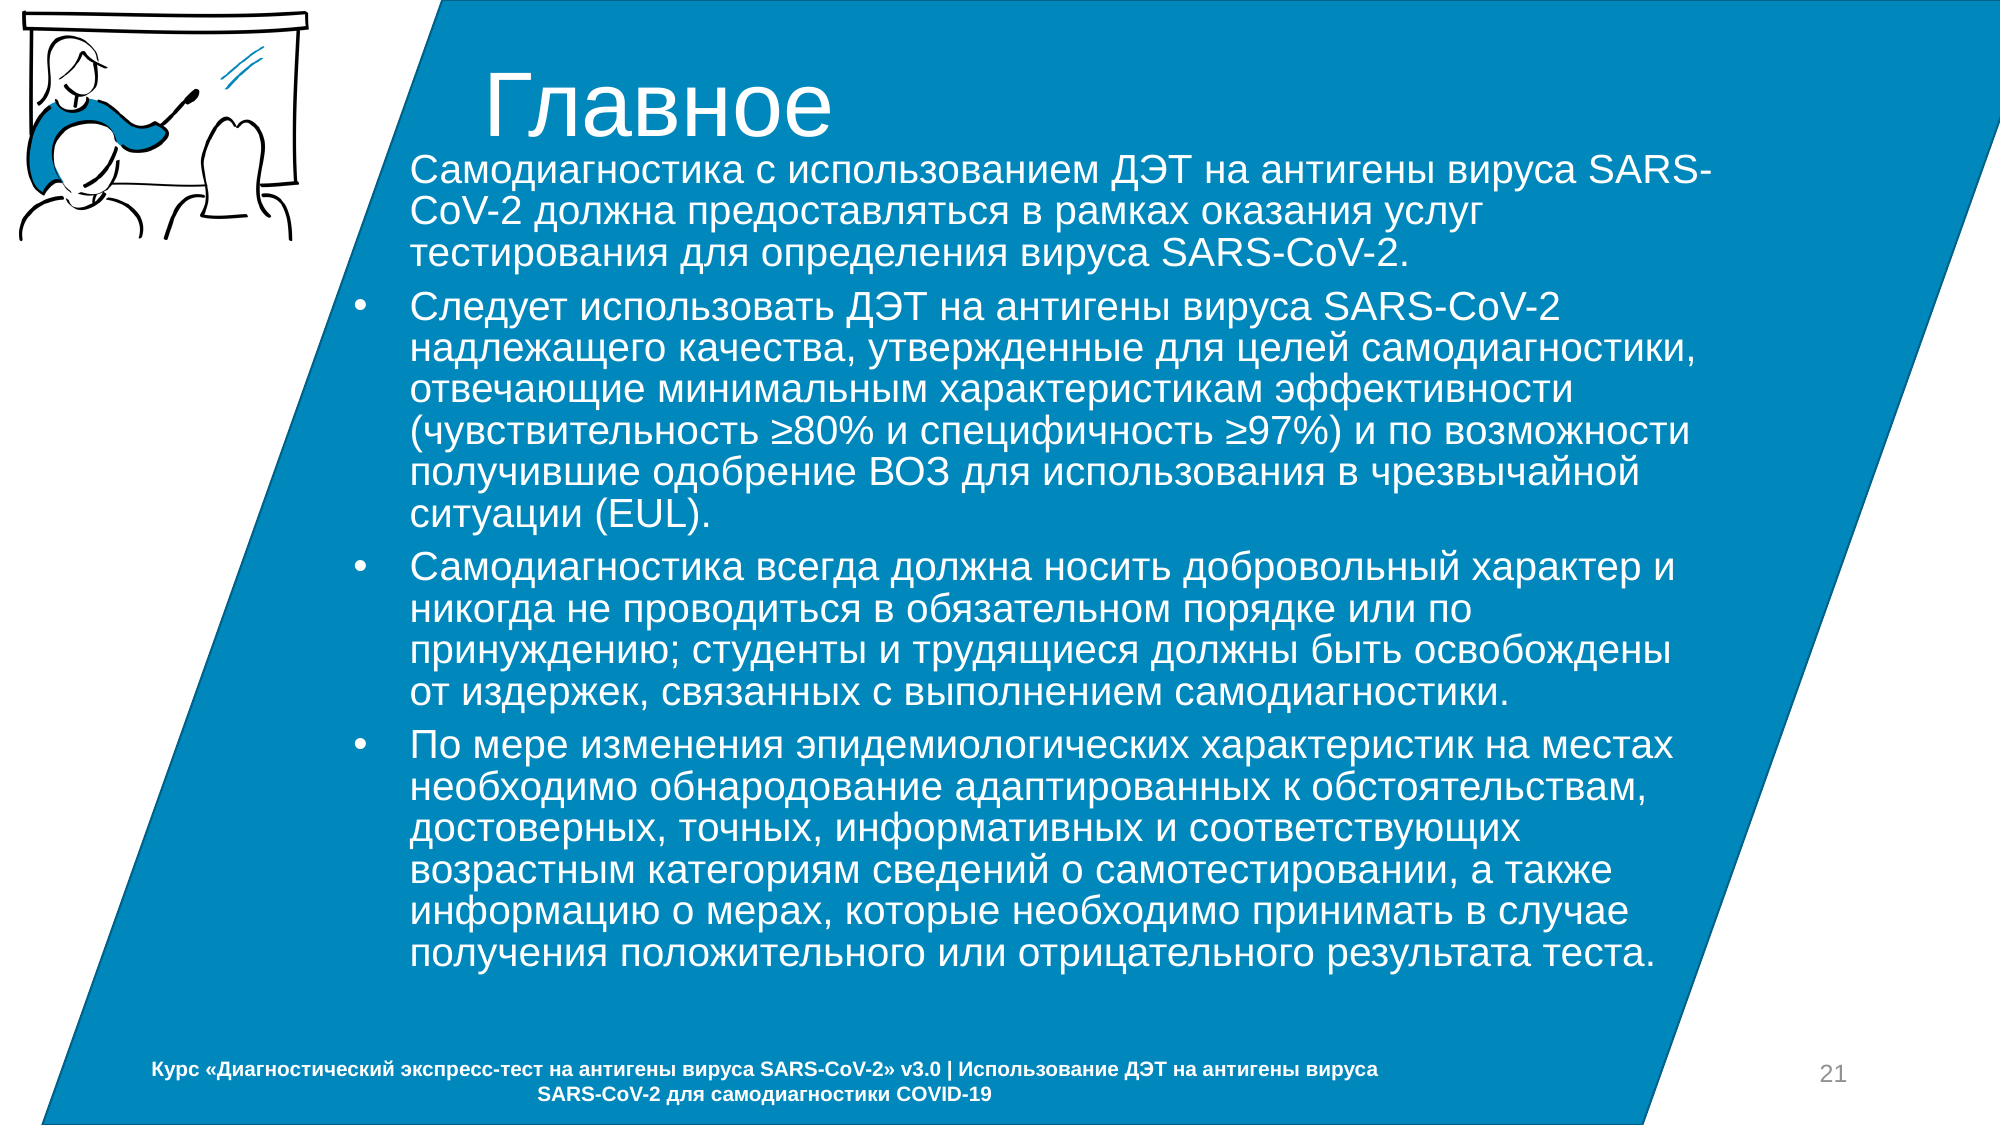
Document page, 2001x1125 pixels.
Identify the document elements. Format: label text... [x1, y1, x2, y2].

picture [0, 0, 326, 255]
slide_number 21 [1651, 1042, 1863, 1103]
footer Курс «Диагностический экспресс-тест на антигены вируса SARS-CoV-2» v3.0 | Использование ДЭТ на антигены вируса SARS-CoV-2 для самодиагностики COVID-19 [137, 1039, 1392, 1122]
text_box [42, 0, 2000, 1125]
text_box Самодиагностика с использованием ДЭТ на антигены вируса SARS-CoV-2 должна предоставляться в рамках оказания услуг тестирования для определения вируса SARS-CoV-2. Следует использовать ДЭТ на антигены вируса SARS-CoV-2 надлежащего качества, утвержденные для целей самодиагностики, отвечающие минимальным характеристикам эффективности (чувствительность ≥80% и специфичность ≥97%) и по возможности получившие одобрение ВОЗ для использования в чрезвычайной ситуации (EUL). Самодиагностика всегда должна носить добровольный характер и никогда не проводиться в обязательном порядке или по принуждению; студенты и трудящиеся должны быть освобождены от издержек, связанных с выполнением самодиагностики. По мере изменения эпидемиологических характеристик на местах необходимо обнародование адаптированных к обстоятельствам, достоверных, точных, информативных и соответствующих возрастным категориям сведений о самотестировании, а также информацию о мерах, которые необходимо принимать в случае получения положительного или отрицательного результата теста. [338, 142, 1732, 800]
text_box Главное [468, 49, 1236, 142]
